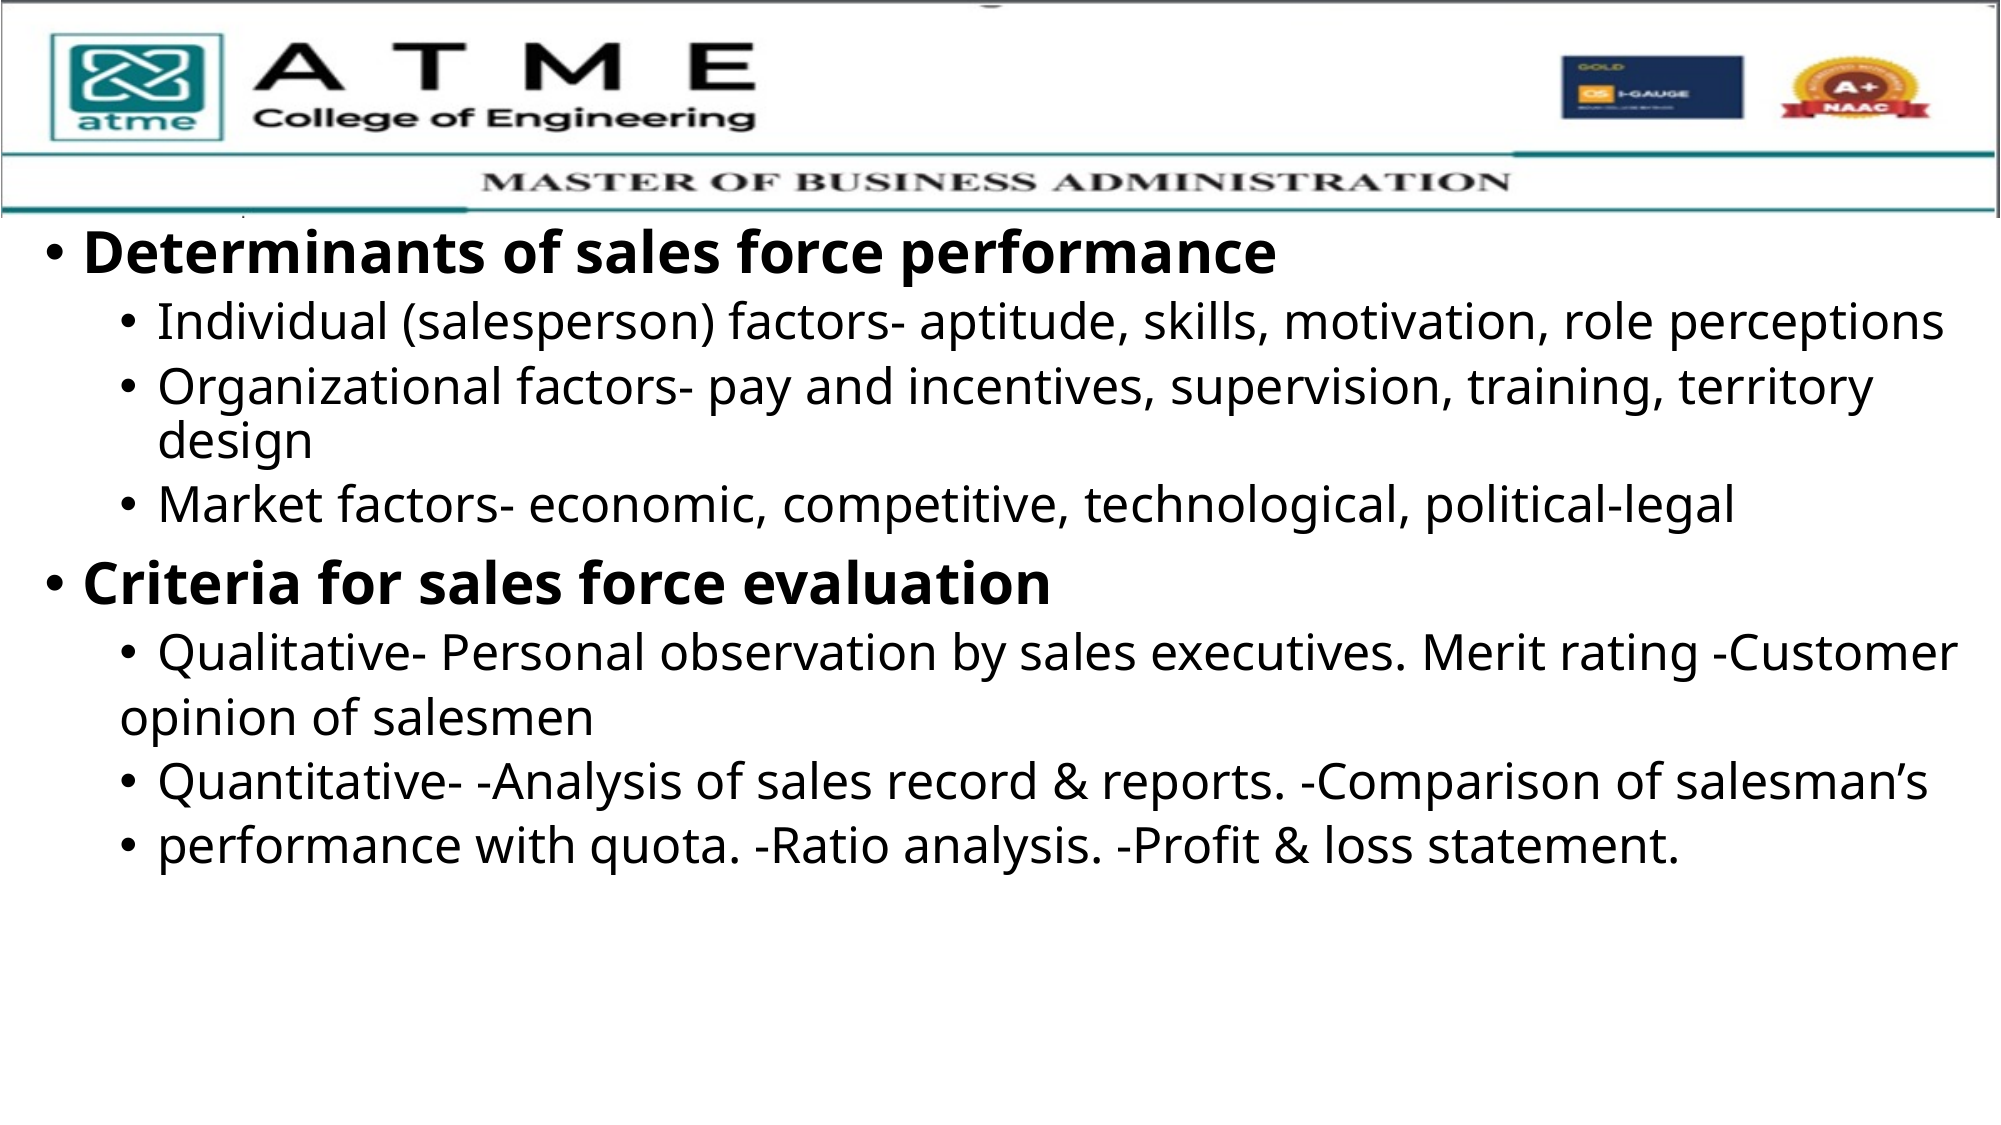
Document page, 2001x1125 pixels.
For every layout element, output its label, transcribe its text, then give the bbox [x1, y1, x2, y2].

picture [1, 0, 2000, 218]
list Determinants of sales force performance Individual (salesperson) factors- aptitude, skills, motivation, role perceptions Organizational factors- pay and incentives, supervision, training, territory design Market factors- economic, competitive, technological, political-legal Criteria for sales force evaluation Qualitative- Personal observation by sales executives. Merit rating -Customer opinion of salesmen Quantitative- -Analysis of sales record & reports. -Comparison of salesman’s performance with quota. -Ratio analysis. -Profit & loss statement. [29, 215, 1980, 1110]
